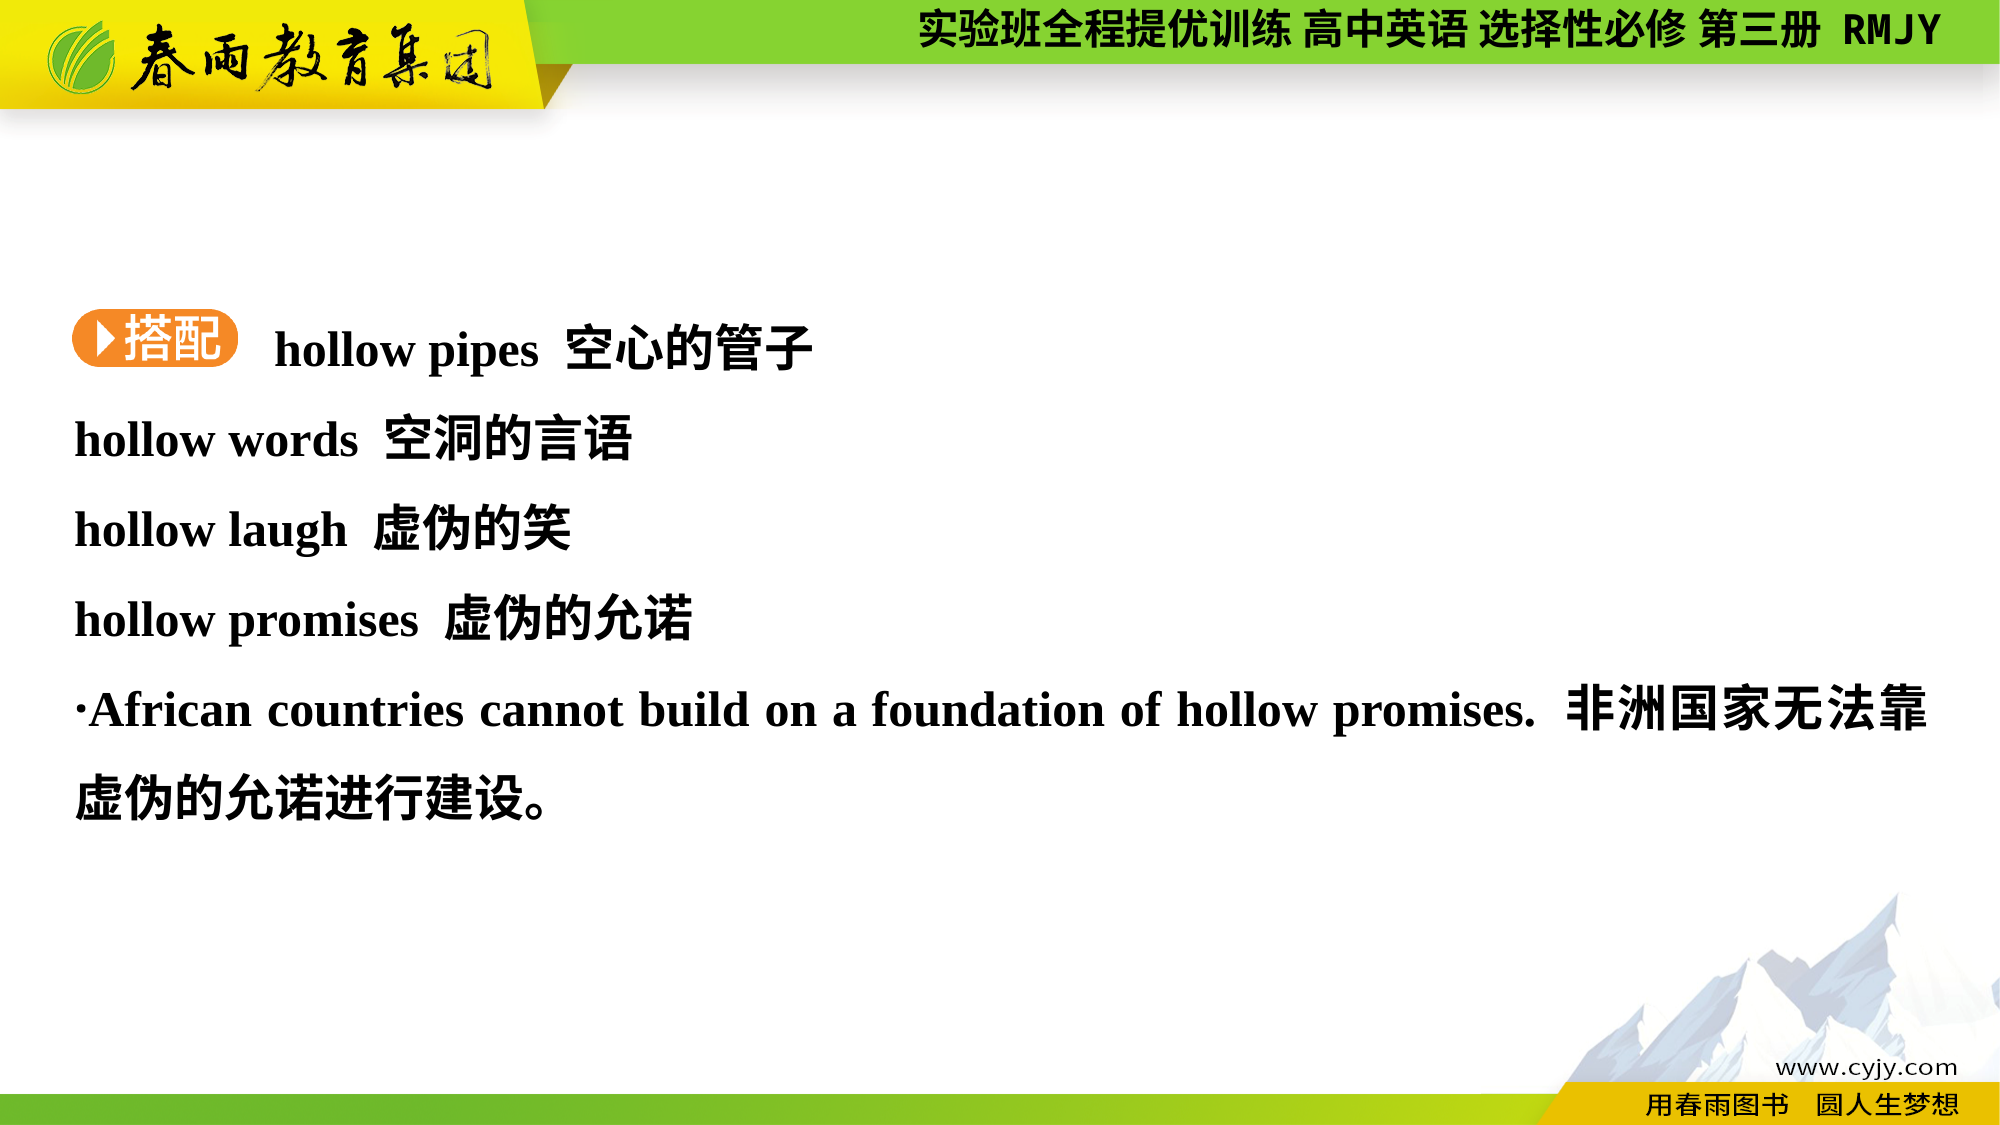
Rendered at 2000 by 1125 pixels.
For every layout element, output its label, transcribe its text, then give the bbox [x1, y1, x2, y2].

list hollow pipes 空心的管子 hollow words 空洞的言语 hollow laugh 虚伪的笑 hollow promises 虚伪的允诺 ·African countries cannot build on a foundation of hollow promises. 非洲国家无法靠虚伪的允诺进行建设。 [59, 278, 1944, 840]
picture [0, 0, 2000, 1125]
